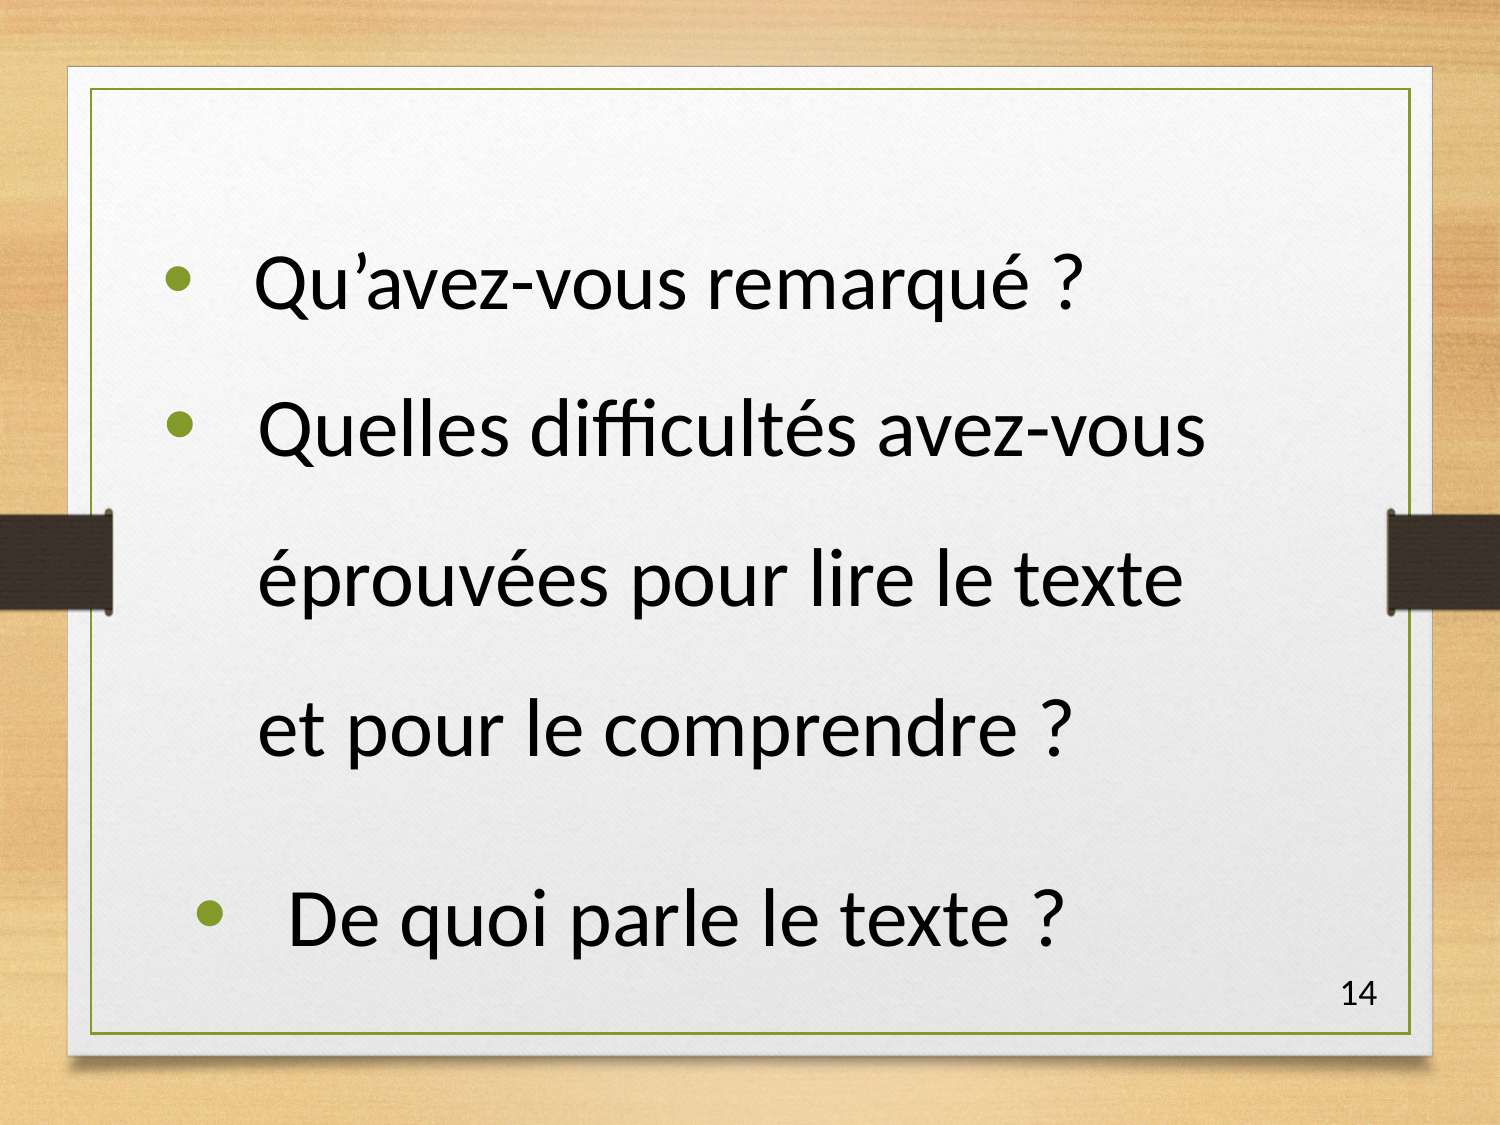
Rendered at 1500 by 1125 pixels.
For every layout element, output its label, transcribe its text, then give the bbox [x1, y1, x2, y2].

text_box Quelles difficultés avez-vous éprouvées pour lire le texte et pour le comprendre ? [149, 316, 1273, 781]
text_box De quoi parle le texte ? [179, 805, 1319, 971]
picture [0, 0, 1500, 1125]
text_box 14 [1324, 960, 1399, 1020]
list Qu’avez-vous remarqué ? [147, 172, 1353, 384]
